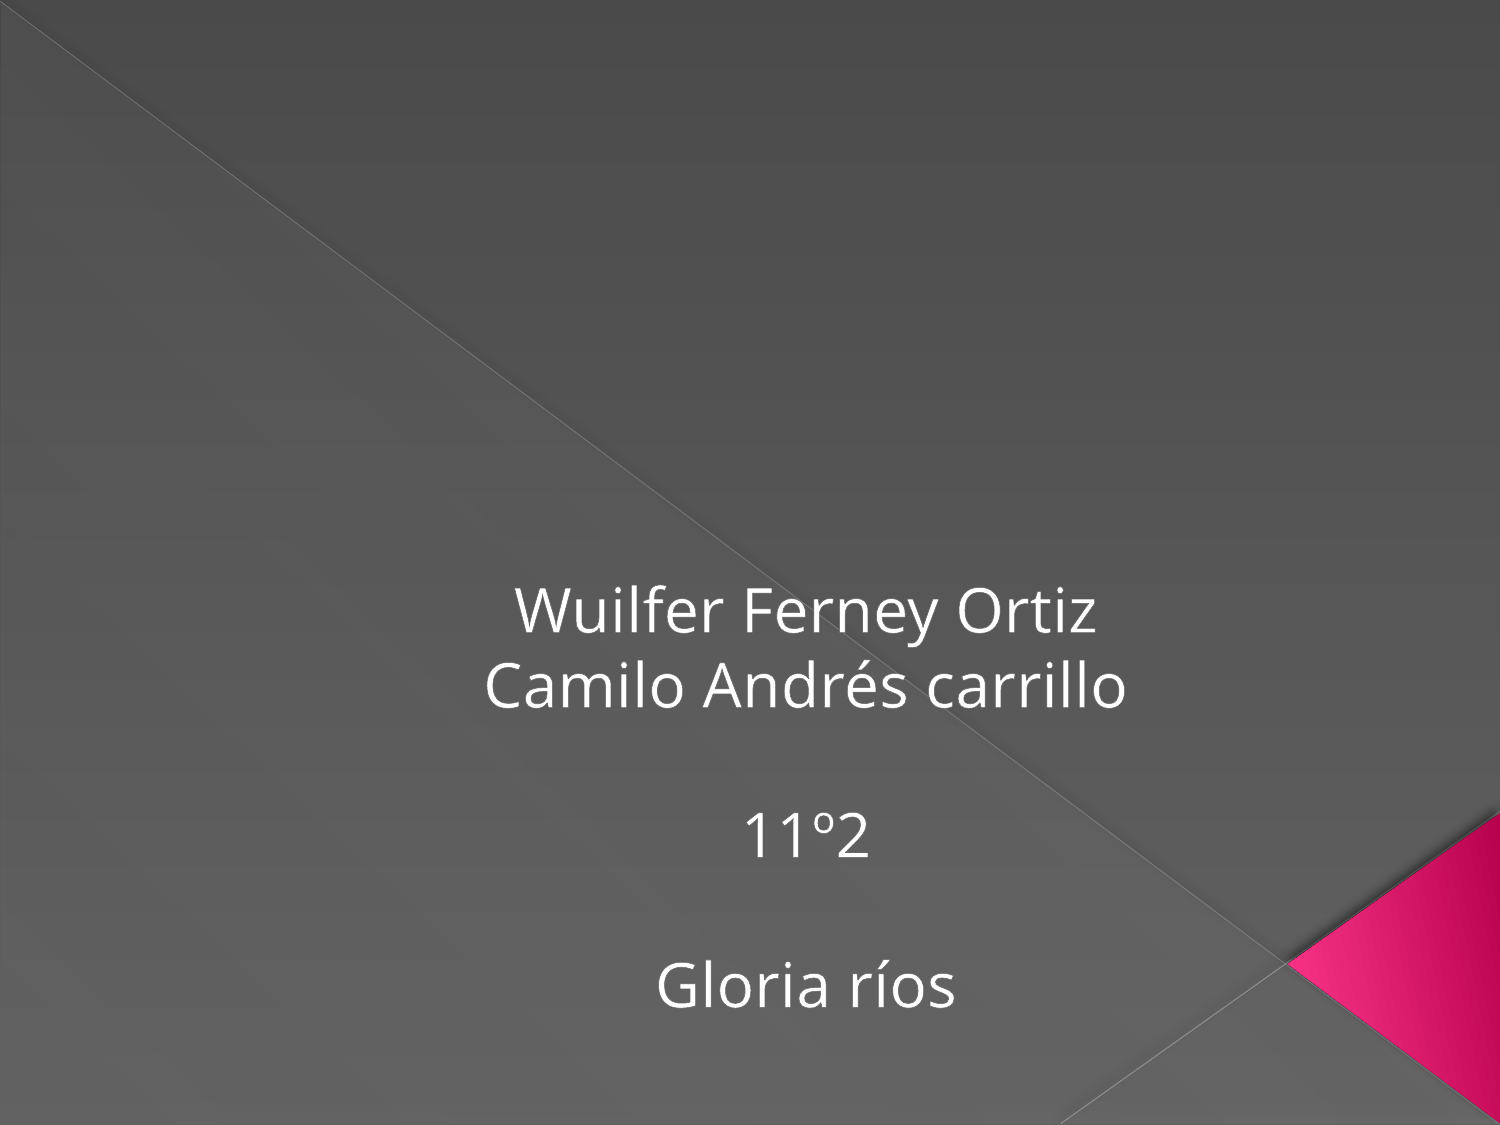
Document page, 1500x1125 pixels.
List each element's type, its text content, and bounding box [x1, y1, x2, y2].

subtitle Wuilfer Ferney Ortiz Camilo Andrés carrillo 11º2 Gloria ríos [206, 338, 1412, 1059]
